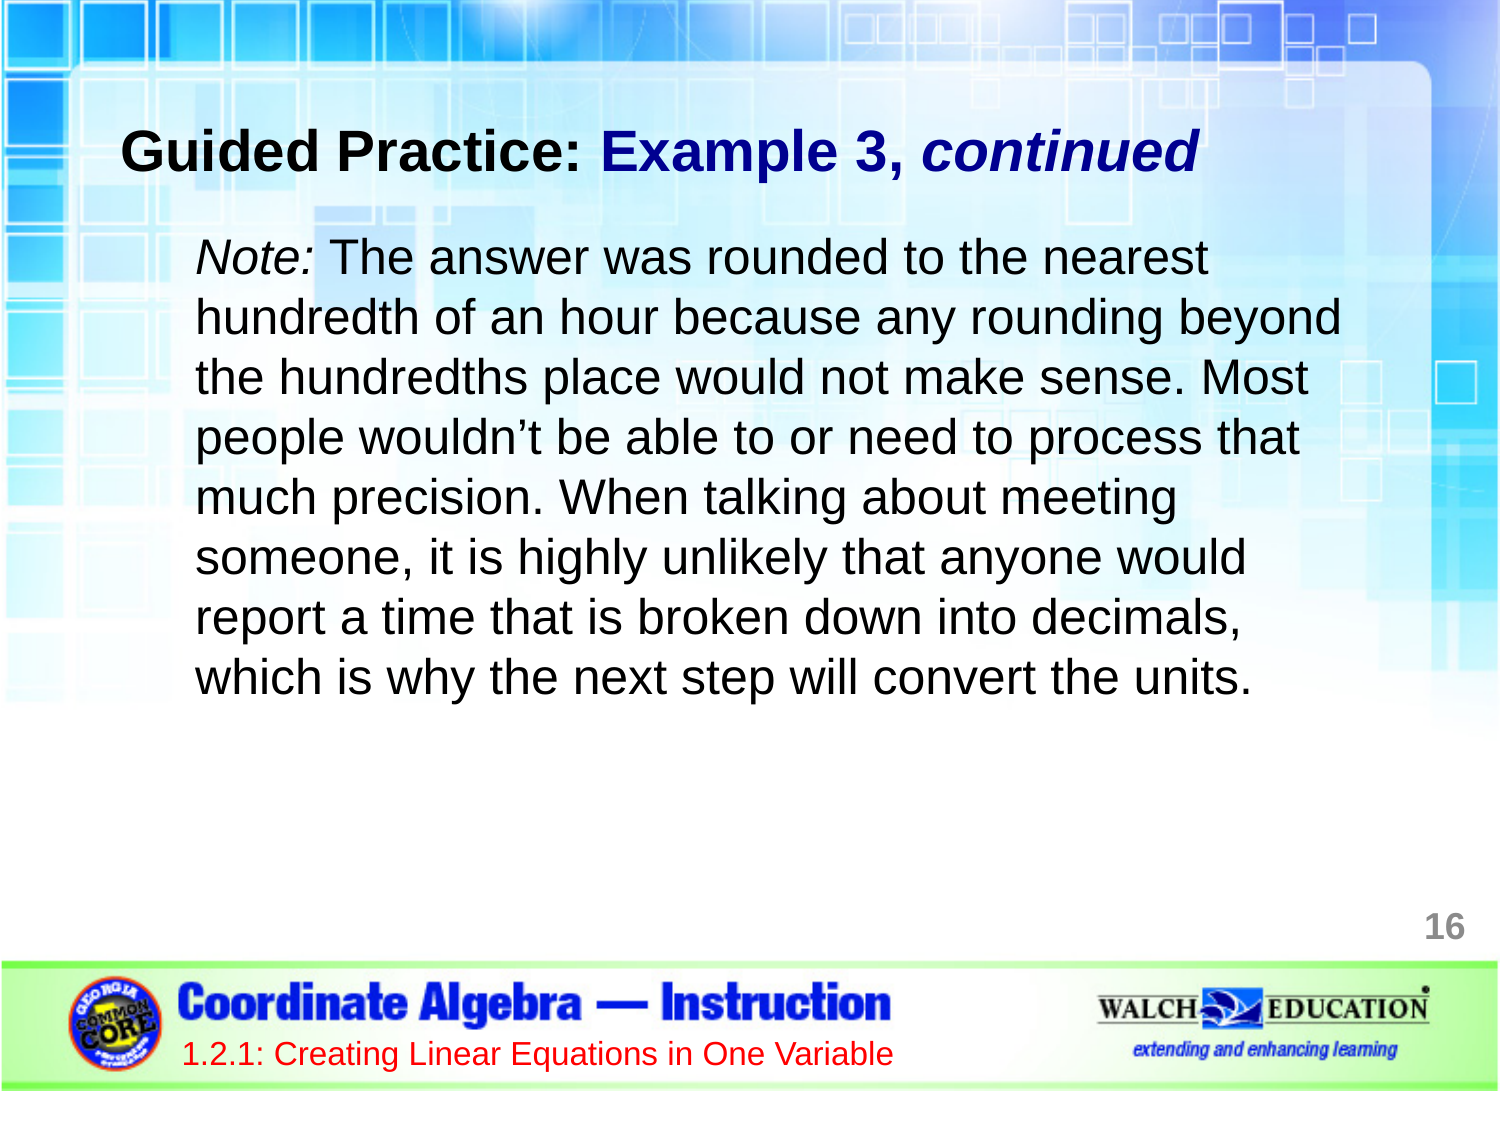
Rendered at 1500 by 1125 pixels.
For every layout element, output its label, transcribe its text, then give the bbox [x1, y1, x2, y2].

subtitle Guided Practice: Example 3, continued Note: The answer was rounded to the nearest hundredth of an hour because any rounding beyond the hundredths place would not make sense. Most people wouldn’t be able to or need to process that much precision. When talking about meeting someone, it is highly unlikely that anyone would report a time that is broken down into decimals, which is why the next step will convert the units. [105, 105, 1394, 928]
list 1.2.1: Creating Linear Equations in One Variable [166, 1024, 1074, 1069]
picture [1, 0, 1500, 1091]
slide_number 16 [1361, 901, 1481, 949]
